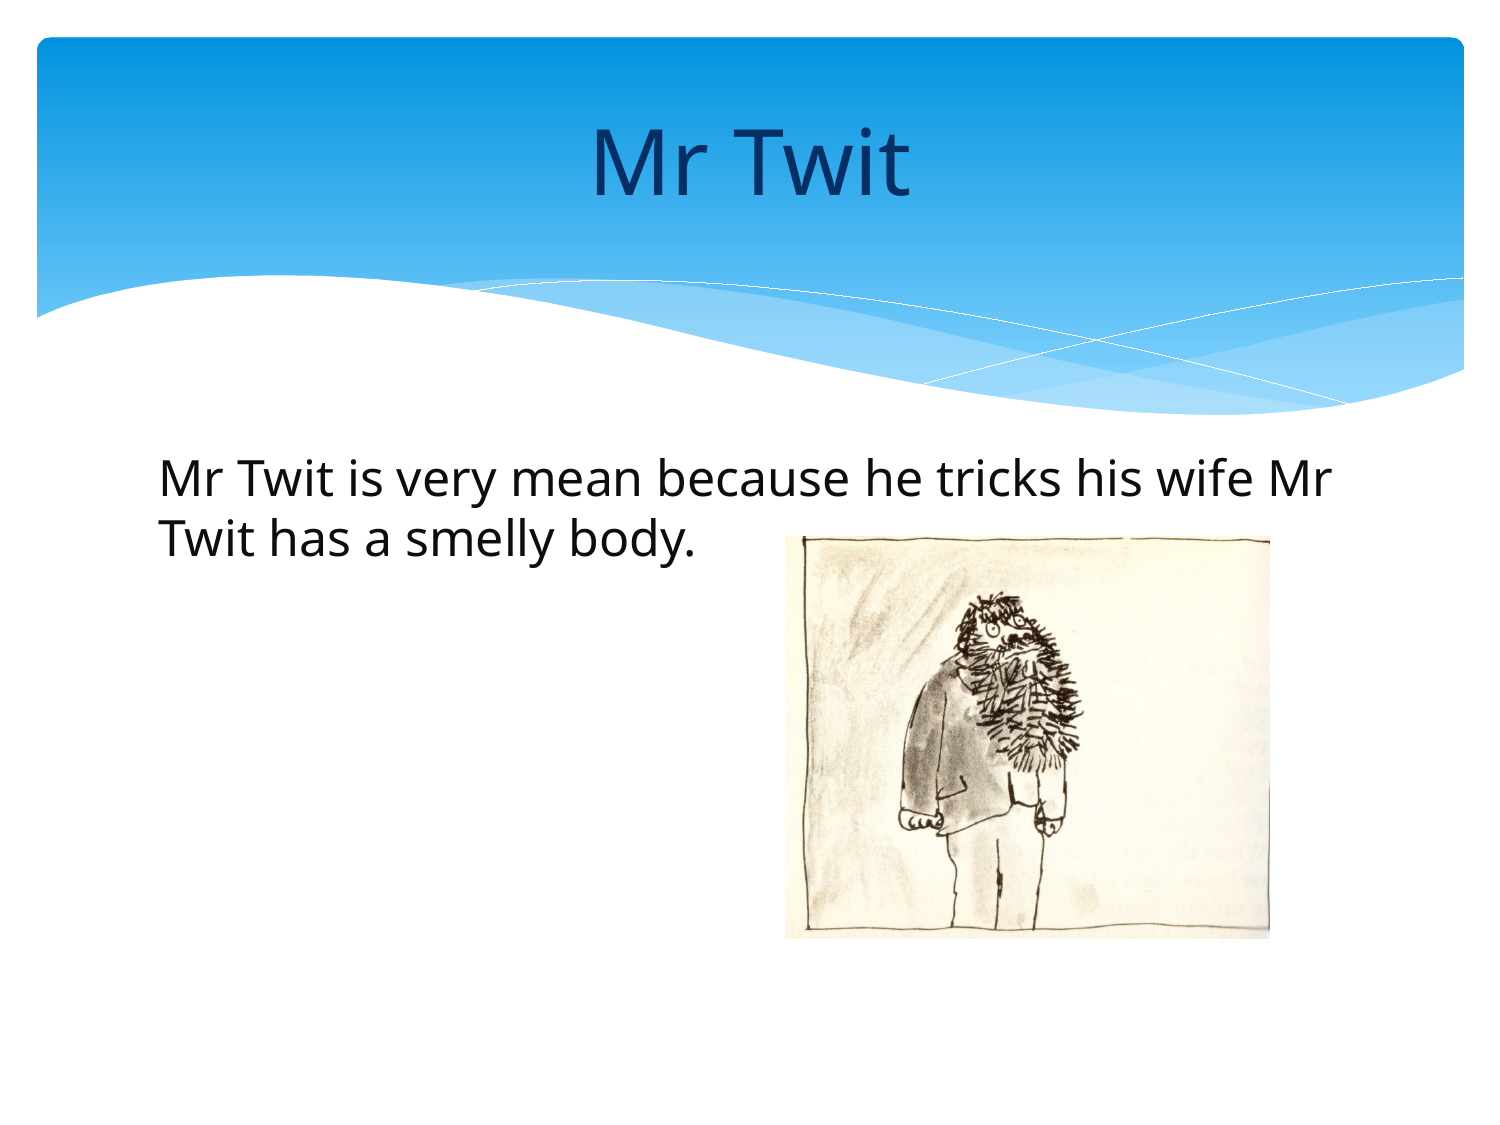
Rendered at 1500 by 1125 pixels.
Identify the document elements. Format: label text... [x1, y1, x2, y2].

list Mr Twit is very mean because he tricks his wife Mr Twit has a smelly body. [143, 438, 1359, 1005]
title Mr Twit [75, 55, 1425, 261]
picture [785, 536, 1270, 939]
